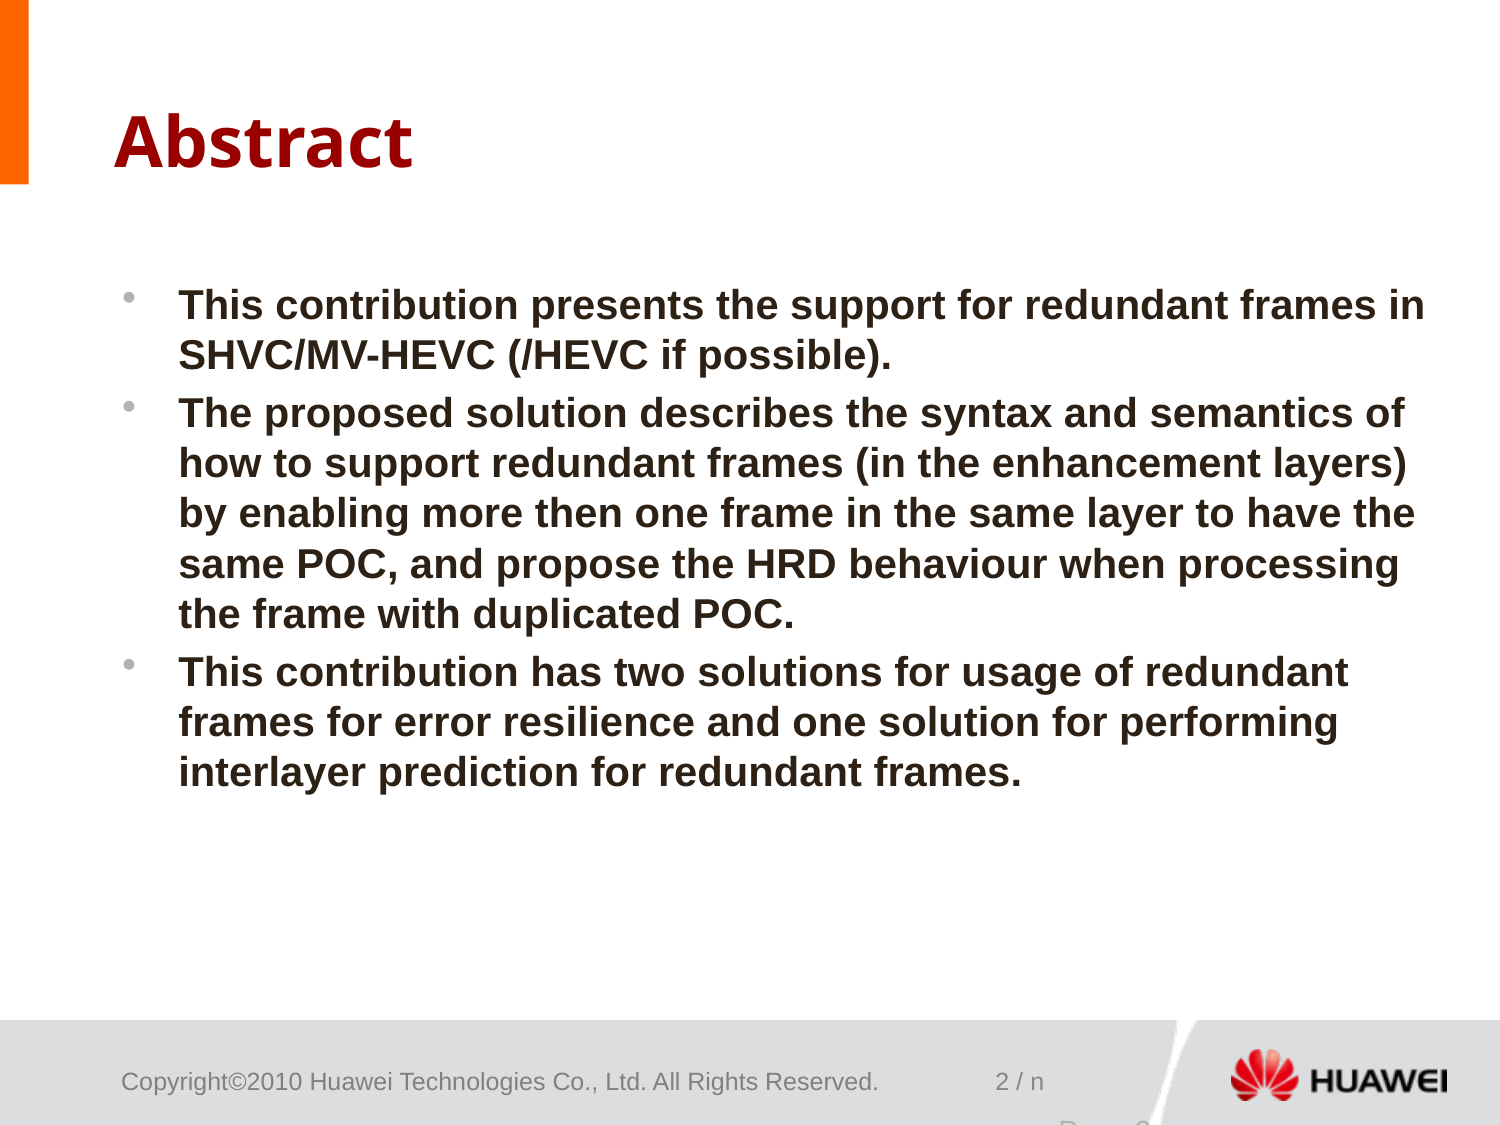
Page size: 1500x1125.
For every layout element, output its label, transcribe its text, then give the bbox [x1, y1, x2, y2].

slide_number Page 2 [1043, 1070, 1211, 1125]
picture [0, 1020, 1500, 1125]
list This contribution presents the support for redundant frames in SHVC/MV-HEVC (/HEVC if possible). The proposed solution describes the syntax and semantics of how to support redundant frames (in the enhancement layers) by enabling more then one frame in the same layer to have the same POC, and propose the HRD behaviour when processing the frame with duplicated POC. This contribution has two solutions for usage of redundant frames for error resilience and one solution for performing interlayer prediction for redundant frames. [107, 270, 1447, 947]
title Abstract [99, 45, 1447, 233]
